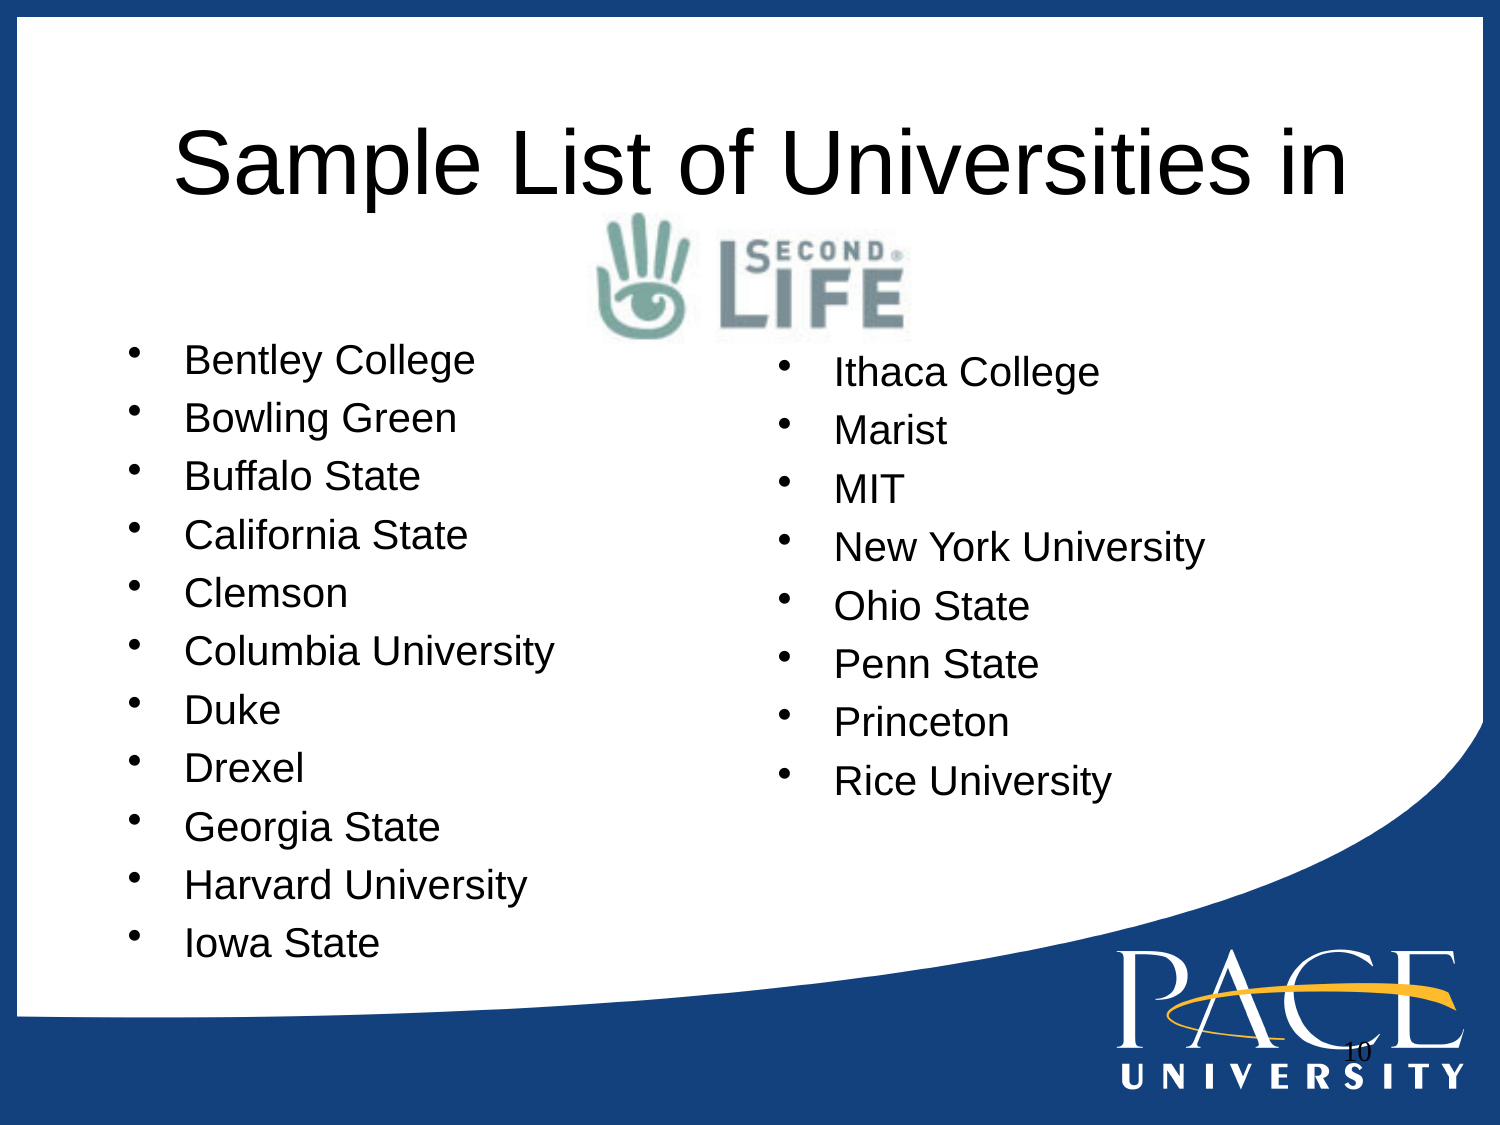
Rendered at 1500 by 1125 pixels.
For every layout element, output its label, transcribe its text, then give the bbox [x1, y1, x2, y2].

title Sample List of Universities in [112, 99, 1413, 326]
picture [17, 647, 1483, 1108]
slide_number 10 [1074, 1024, 1388, 1101]
list Ithaca College Marist MIT New York University Ohio State Penn State Princeton Rice University [762, 337, 1388, 1013]
picture [587, 199, 921, 351]
list Bentley College Bowling Green Buffalo State California State Clemson Columbia University Duke Drexel Georgia State Harvard University Iowa State [112, 324, 738, 1001]
